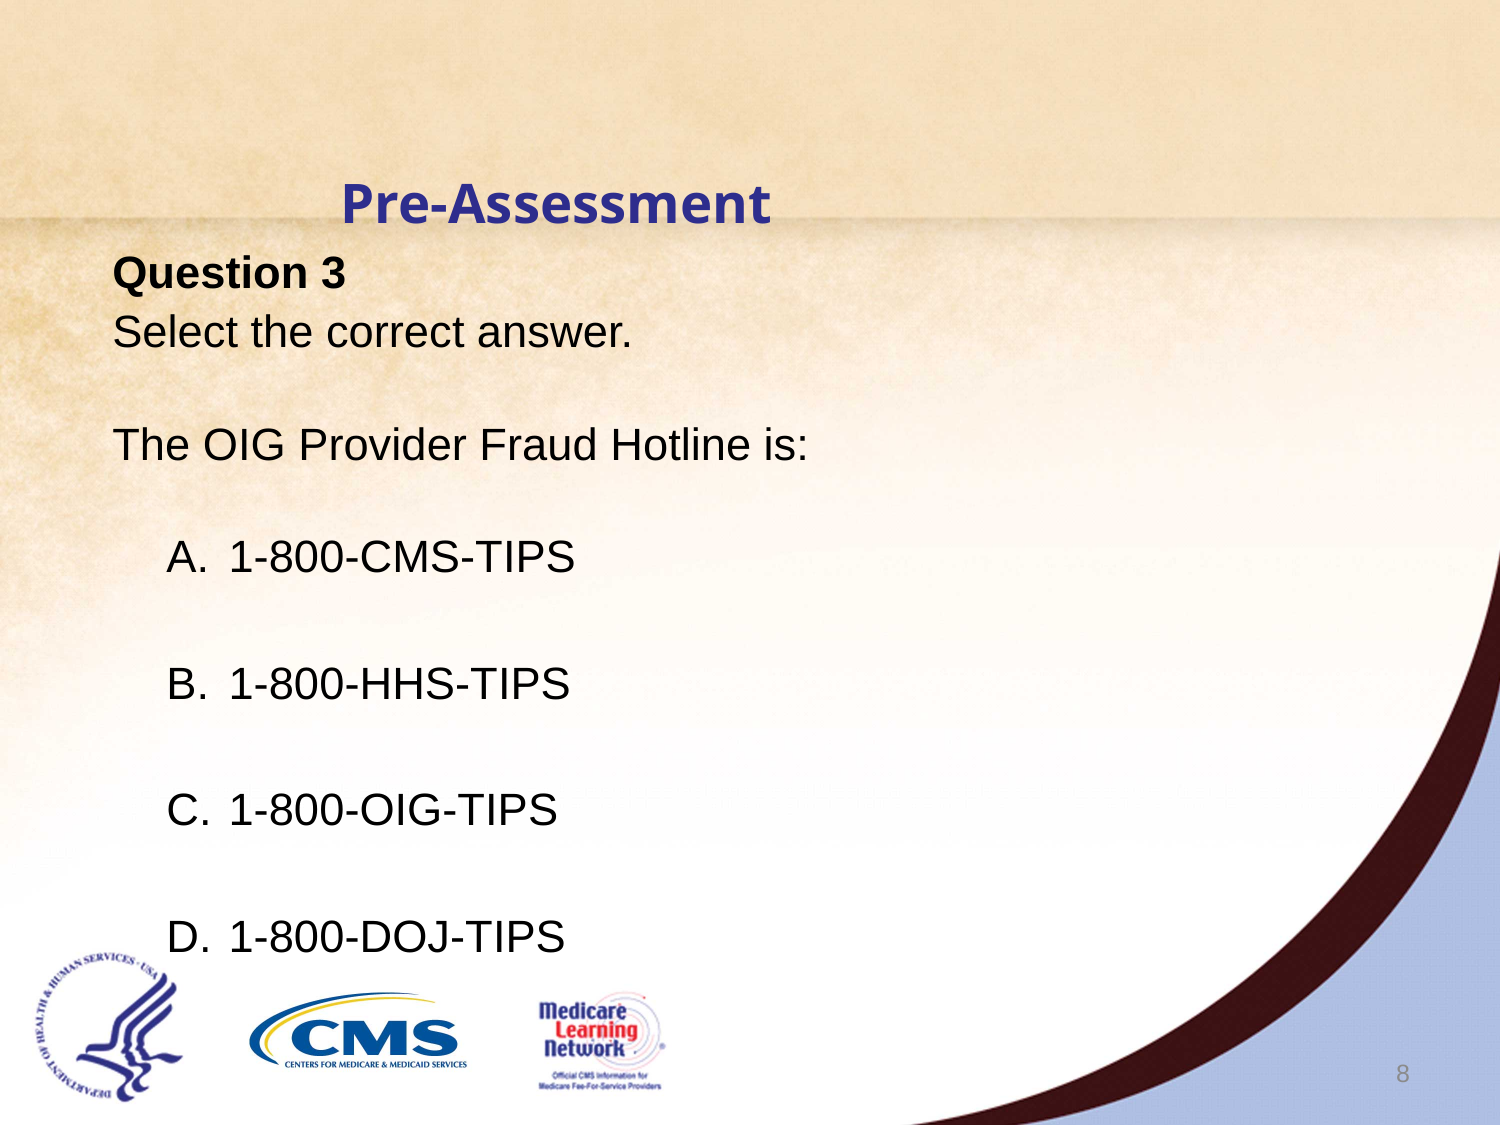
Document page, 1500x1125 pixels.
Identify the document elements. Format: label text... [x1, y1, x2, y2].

picture [0, 0, 1500, 1125]
list Pre-Assessment Question 3 Select the correct answer. The OIG Provider Fraud Hotline is: 1-800-CMS-TIPS 1-800-HHS-TIPS 1-800-OIG-TIPS 1-800-DOJ-TIPS [97, 160, 1448, 969]
slide_number 8 [1074, 1042, 1425, 1103]
